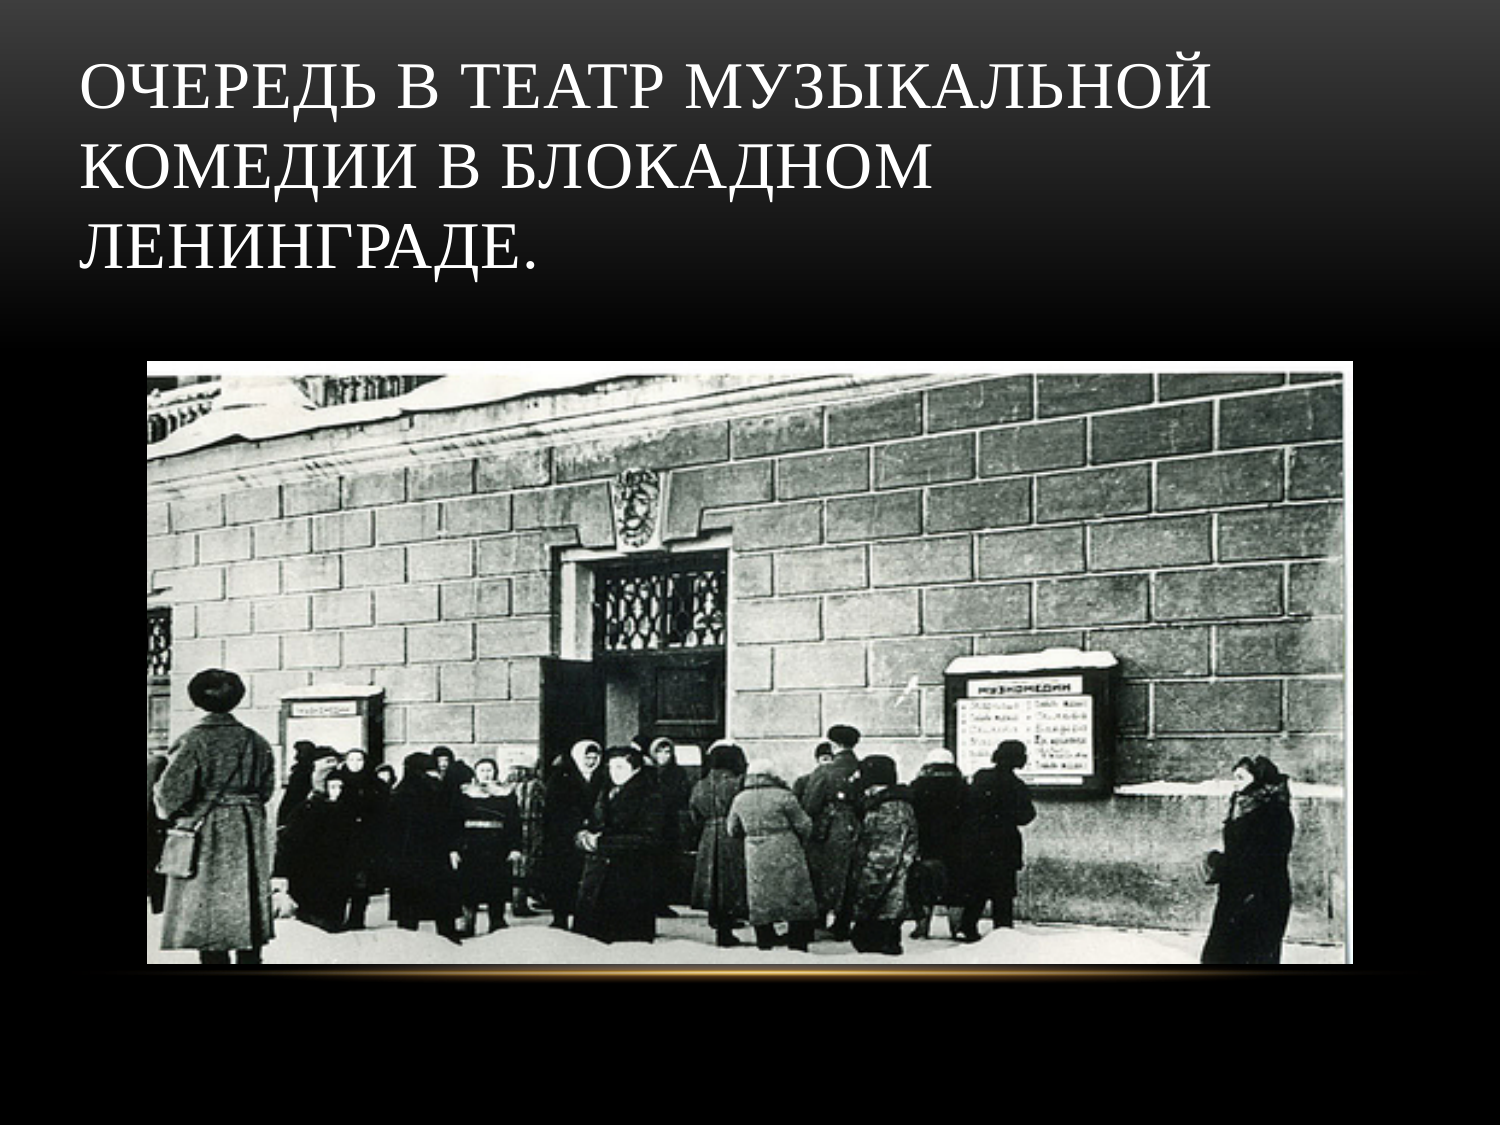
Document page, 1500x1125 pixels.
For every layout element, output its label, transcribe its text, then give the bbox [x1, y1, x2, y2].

title Очередь в Театр музыкальной комедии в блокадном Ленинграде. [64, 101, 1415, 290]
picture [0, 0, 1500, 1125]
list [147, 361, 1353, 965]
